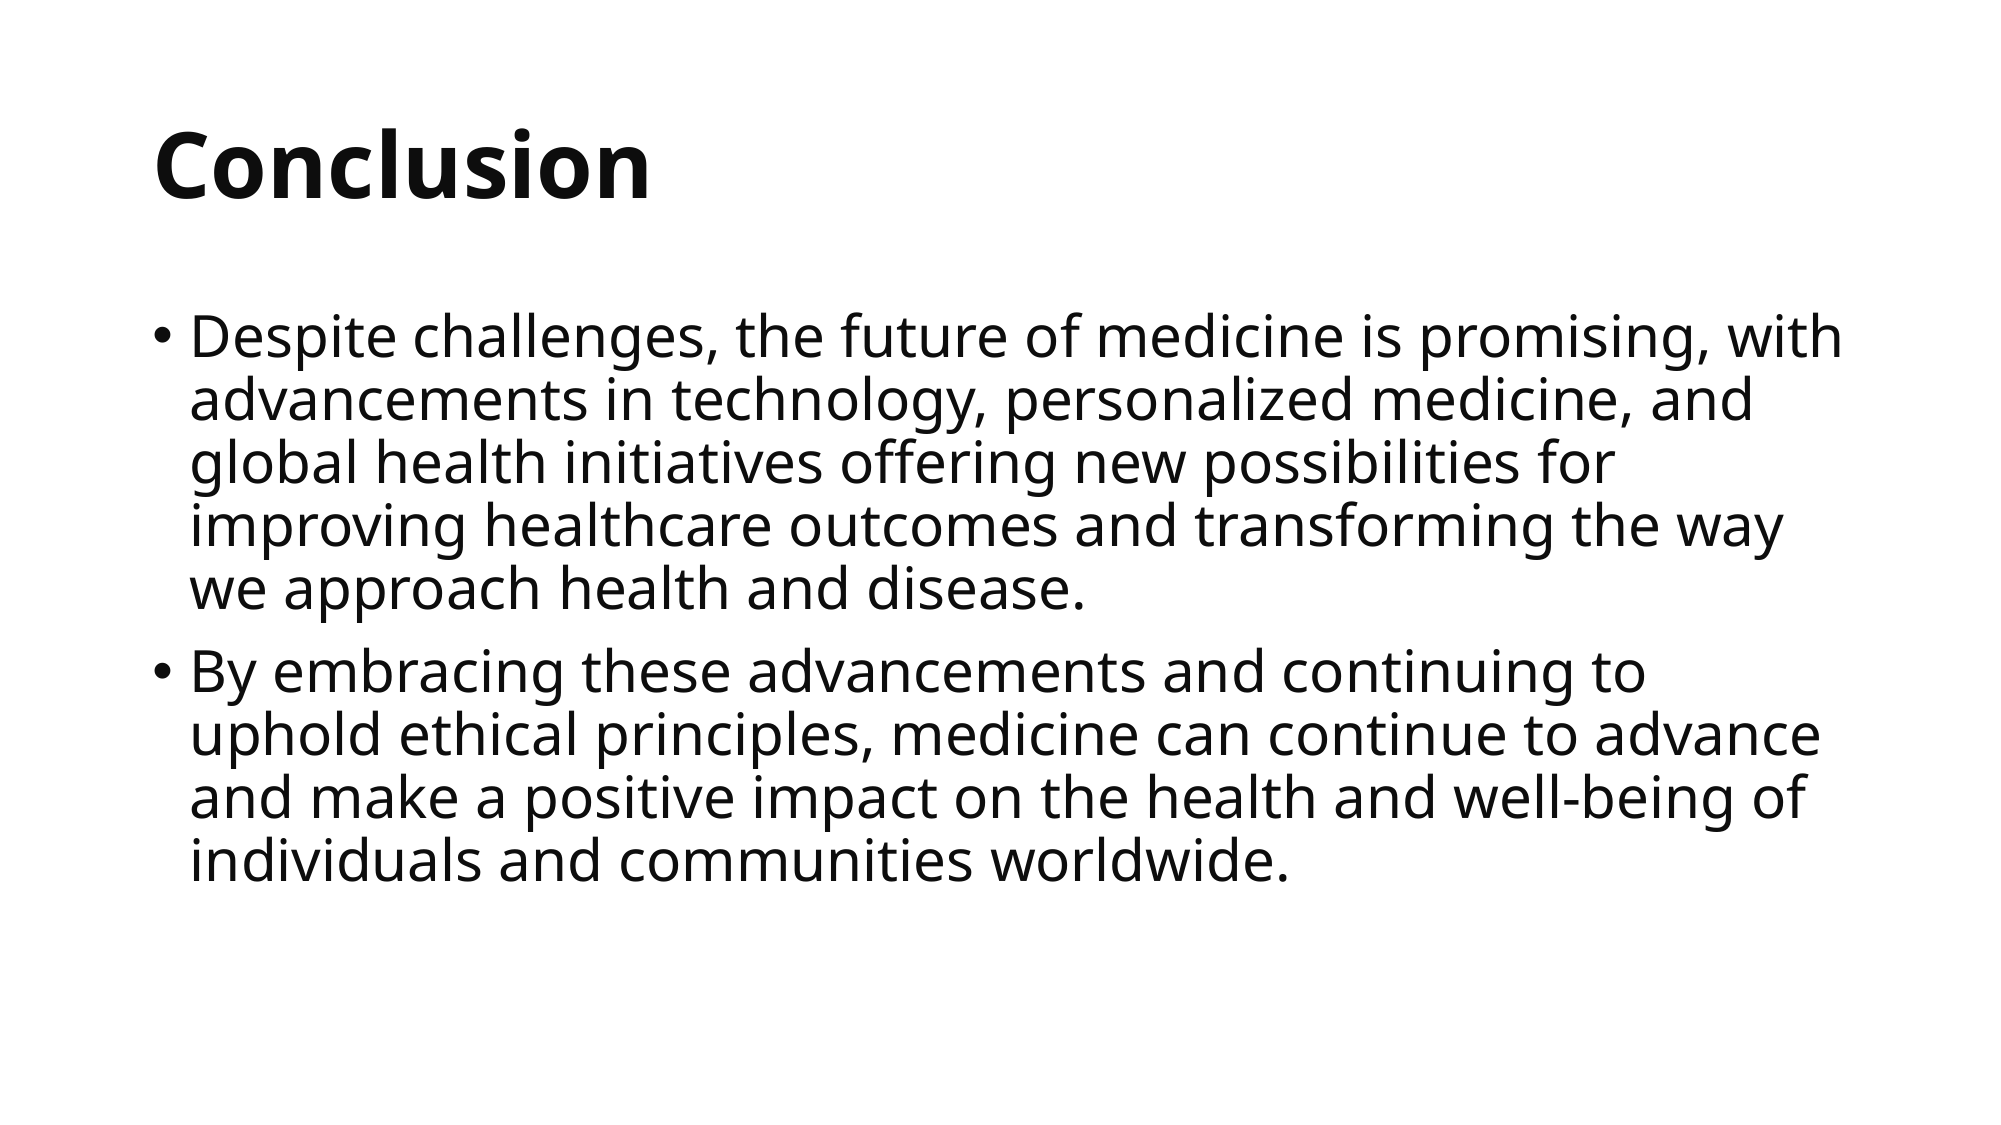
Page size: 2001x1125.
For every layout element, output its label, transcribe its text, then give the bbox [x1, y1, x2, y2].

title Conclusion [137, 59, 1863, 278]
list Despite challenges, the future of medicine is promising, with advancements in technology, personalized medicine, and global health initiatives offering new possibilities for improving healthcare outcomes and transforming the way we approach health and disease. By embracing these advancements and continuing to uphold ethical principles, medicine can continue to advance and make a positive impact on the health and well-being of individuals and communities worldwide. [137, 299, 1863, 1014]
